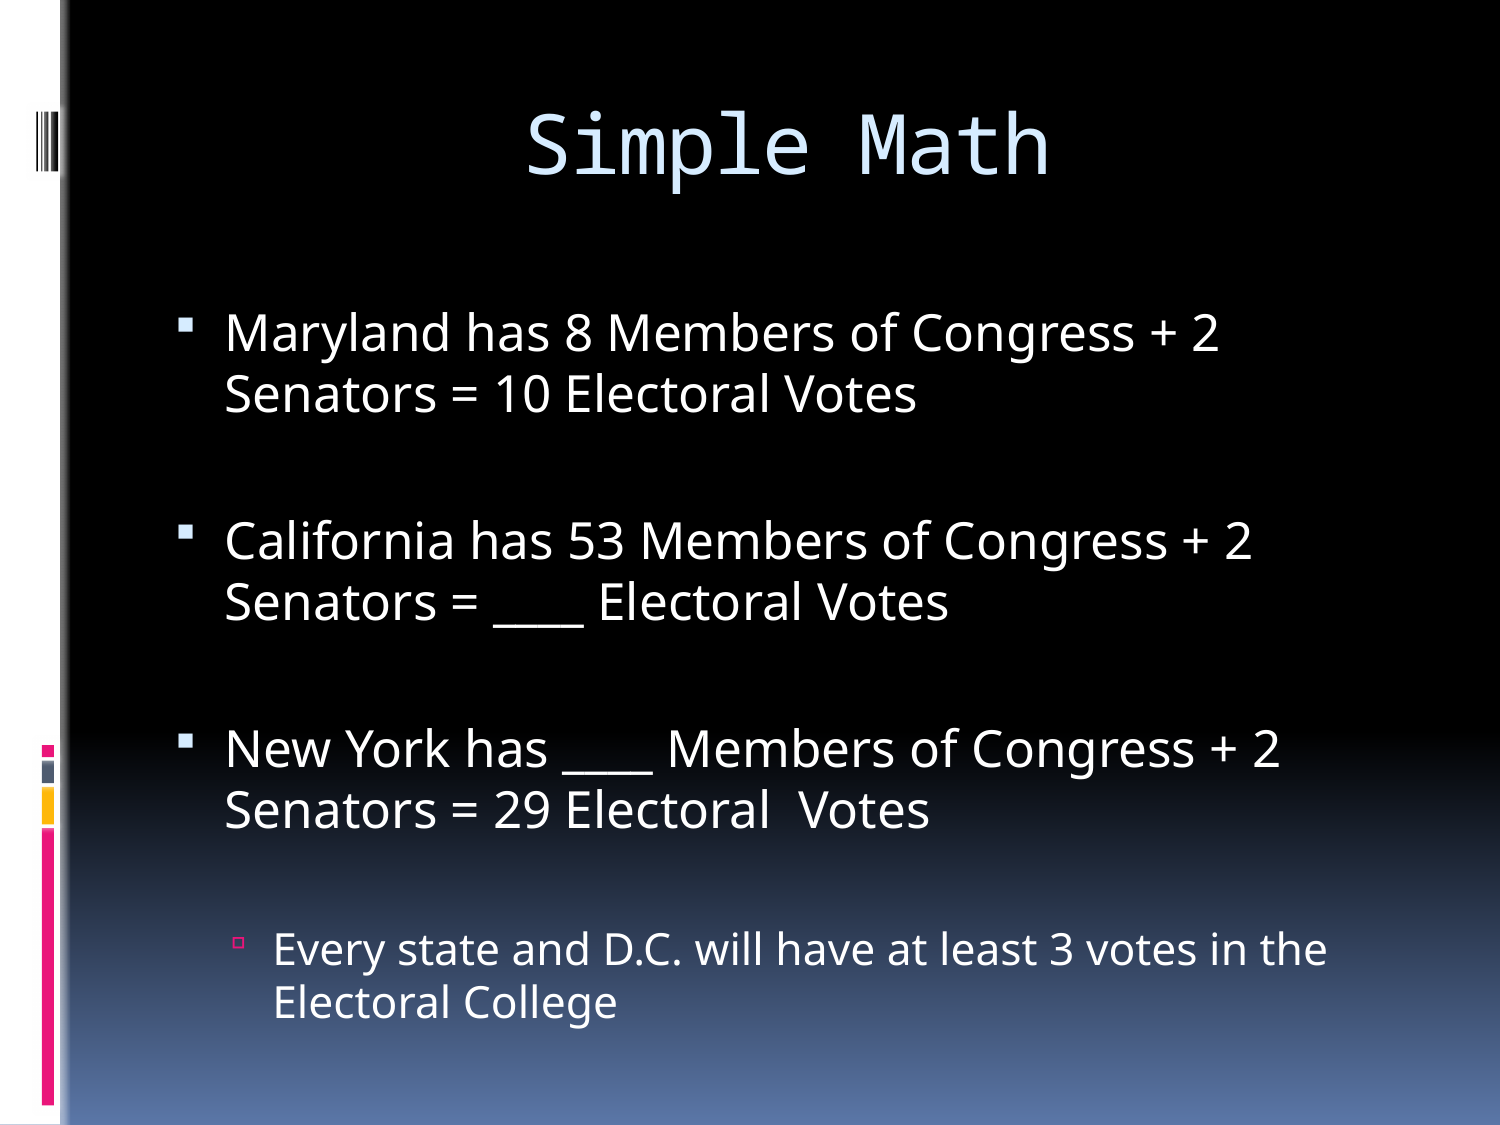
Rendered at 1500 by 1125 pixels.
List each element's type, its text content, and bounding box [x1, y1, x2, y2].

title Simple Math [150, 83, 1425, 234]
list Maryland has 8 Members of Congress + 2 Senators = 10 Electoral Votes California has 53 Members of Congress + 2 Senators = ____ Electoral Votes New York has ____ Members of Congress + 2 Senators = 29 Electoral Votes Every state and D.C. will have at least 3 votes in the Electoral College [150, 292, 1425, 1043]
